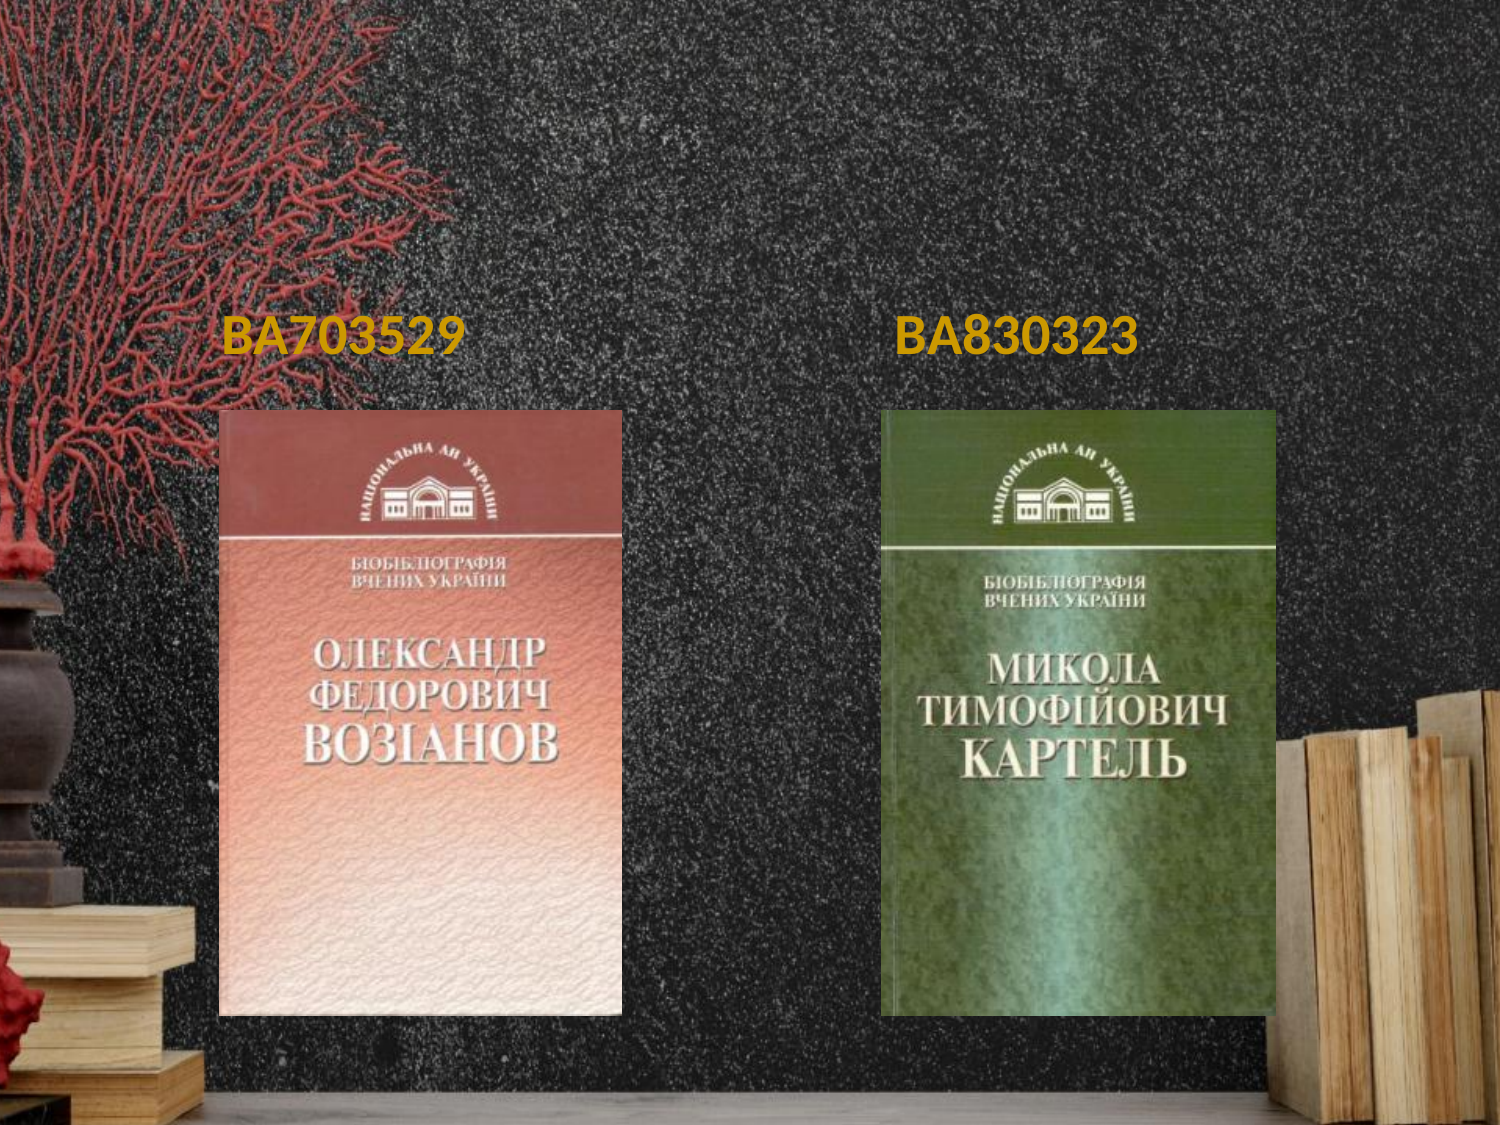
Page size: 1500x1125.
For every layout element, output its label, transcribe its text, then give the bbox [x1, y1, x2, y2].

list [881, 410, 1276, 1016]
list ВА830323 [879, 251, 1425, 375]
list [219, 410, 622, 1016]
list ВА703529 [206, 251, 738, 375]
picture [0, 0, 1500, 1125]
